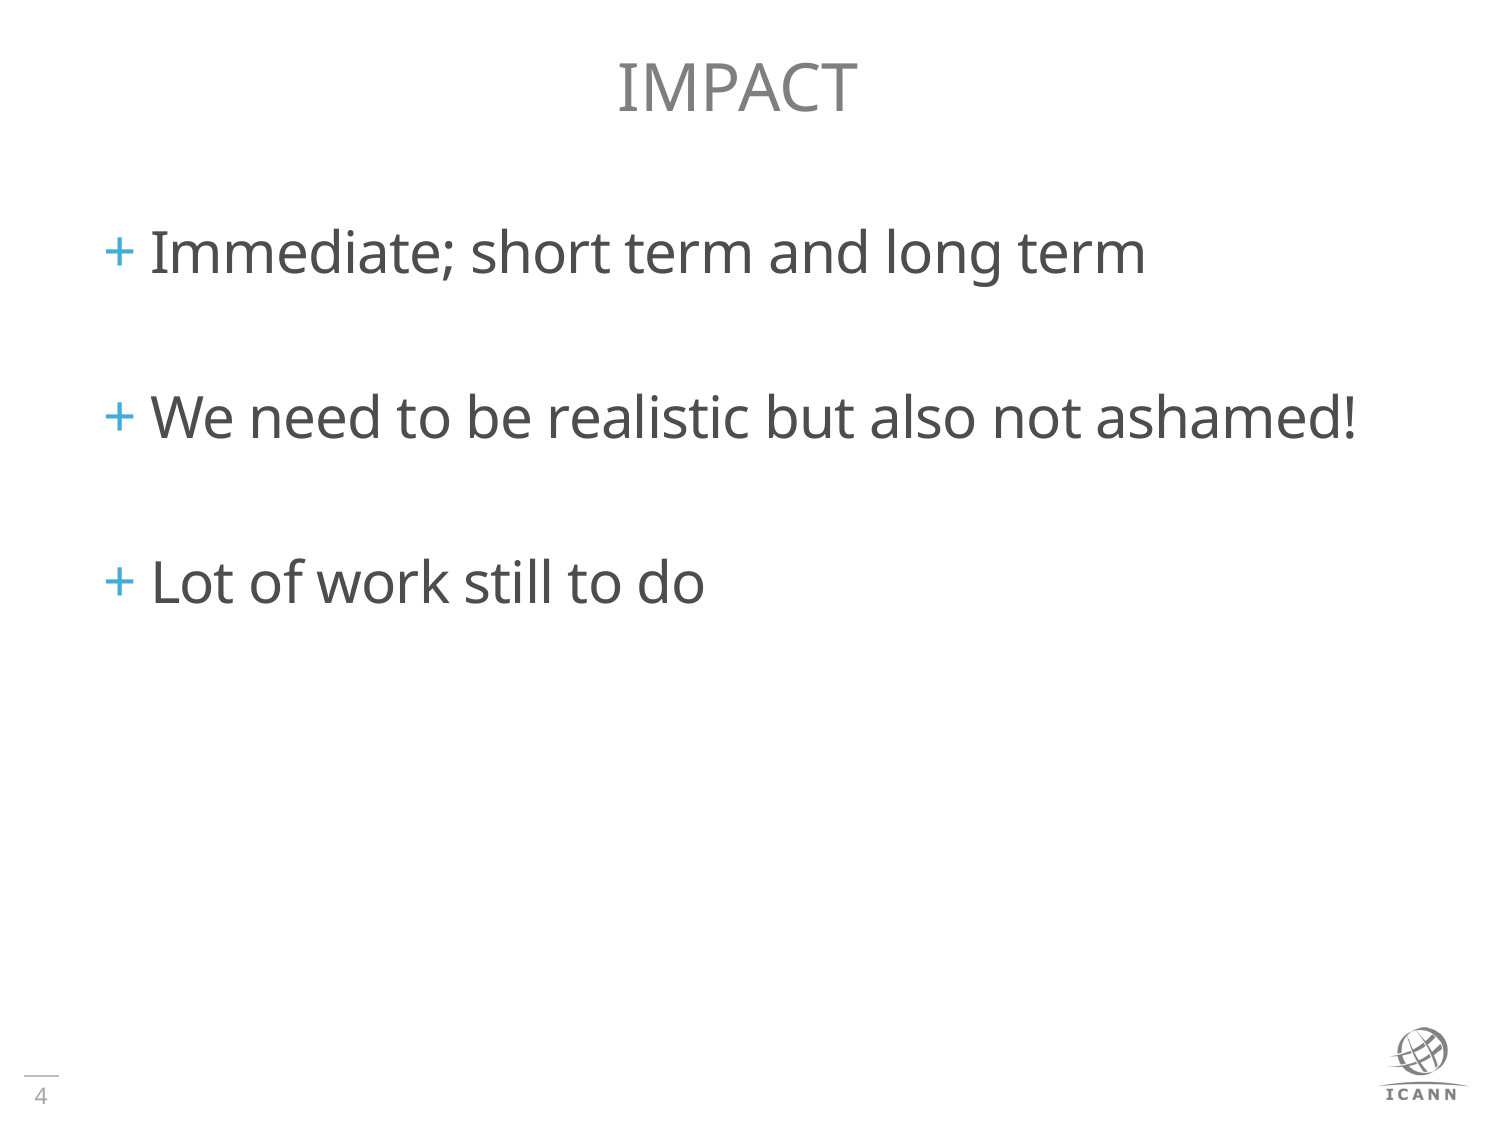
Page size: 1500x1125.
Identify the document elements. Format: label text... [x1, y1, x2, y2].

title IMPACT [50, 52, 1444, 209]
text_box Immediate; short term and long term We need to be realistic but also not ashamed! Lot of work still to do [50, 208, 1376, 923]
picture [1377, 1027, 1470, 1100]
